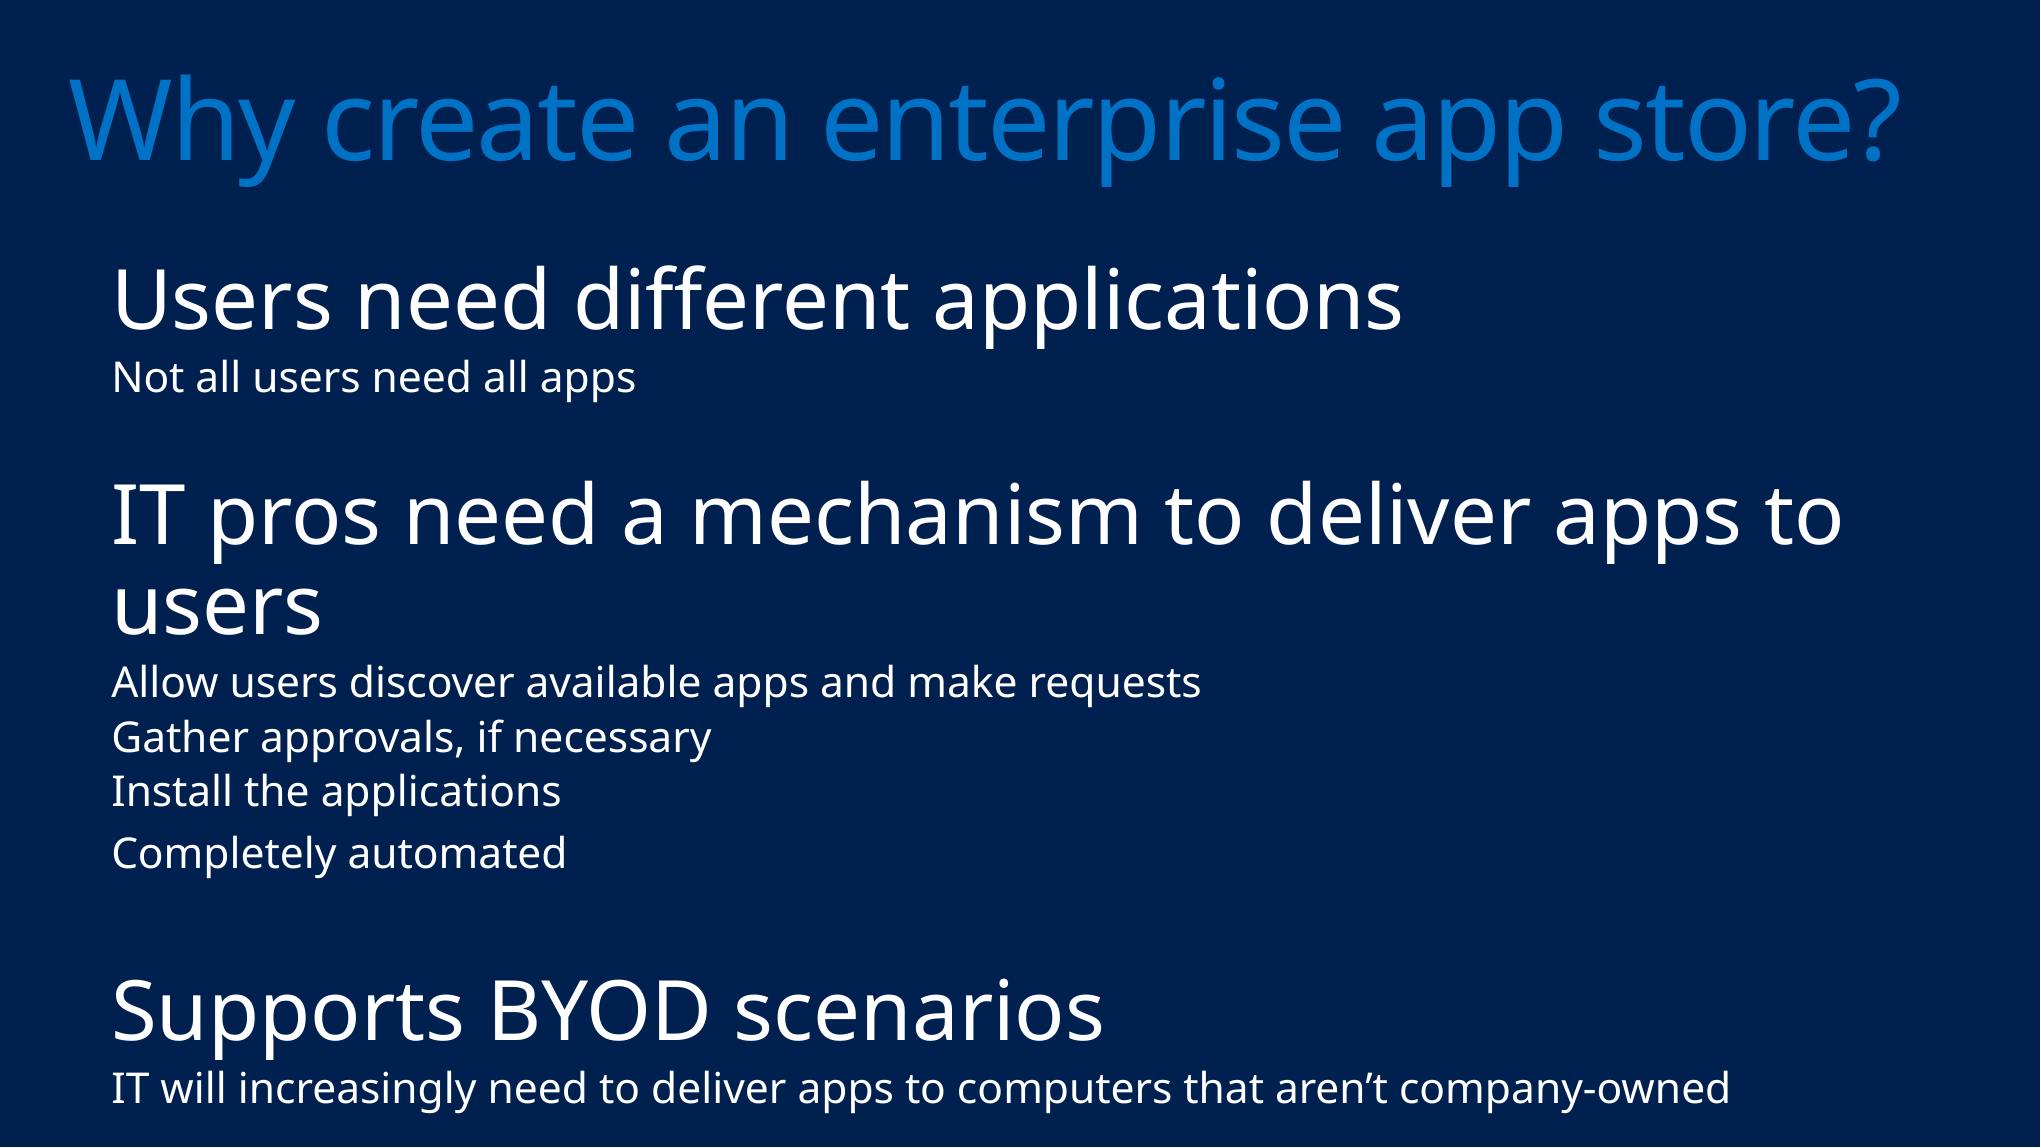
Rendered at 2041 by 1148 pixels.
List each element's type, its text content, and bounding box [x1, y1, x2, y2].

list Users need different applications Not all users need all apps IT pros need a mechanism to deliver apps to users Allow users discover available apps and make requests Gather approvals, if necessary Install the applications Completely automated Supports BYOD scenarios IT will increasingly need to deliver apps to computers that aren’t company-owned [87, 242, 1953, 1053]
title Why create an enterprise app store? [45, 48, 1996, 200]
